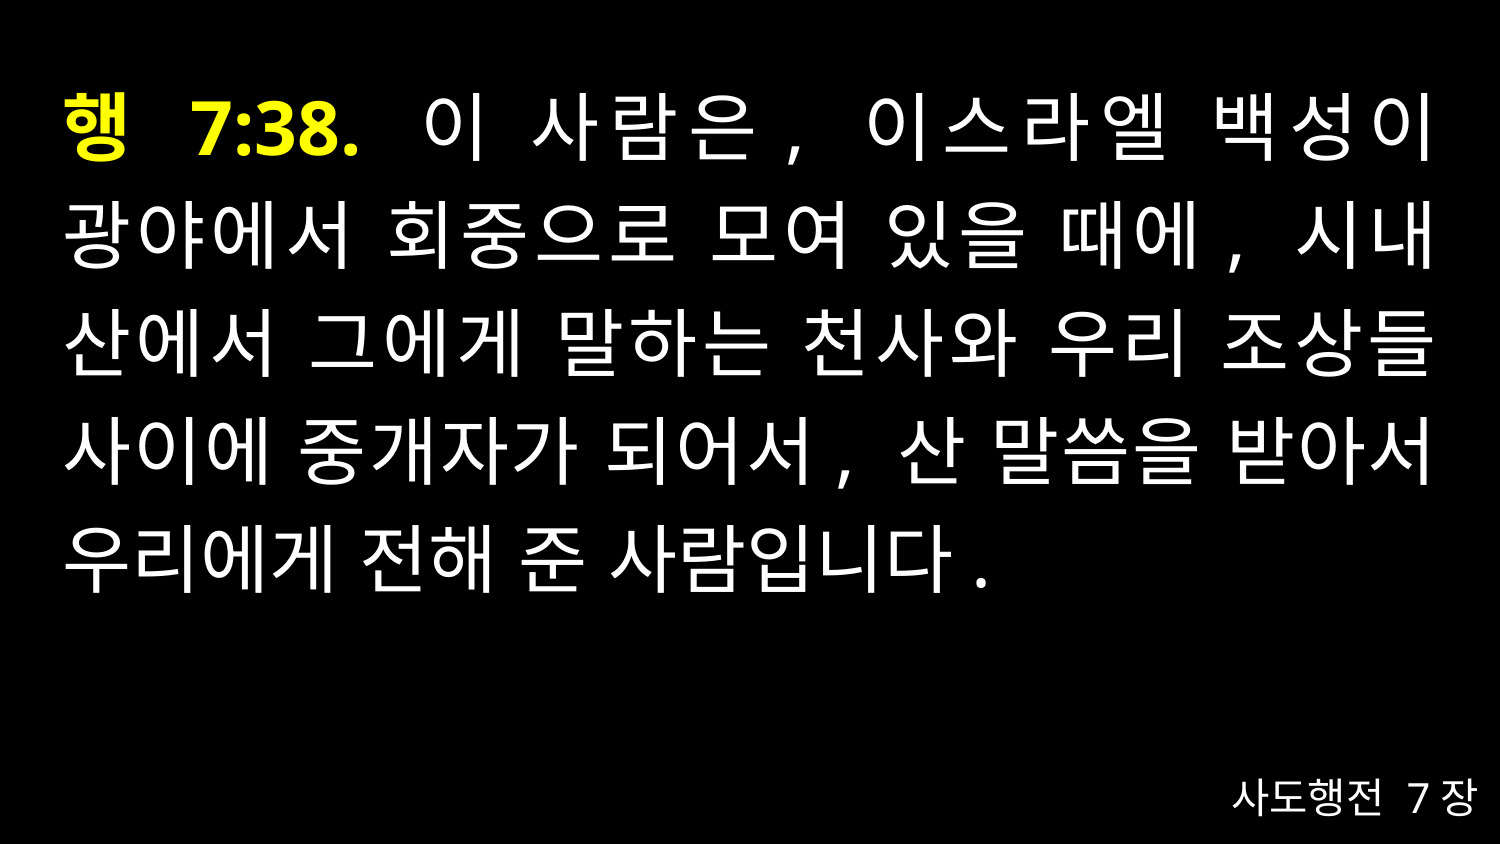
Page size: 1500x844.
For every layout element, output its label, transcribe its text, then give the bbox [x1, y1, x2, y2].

subtitle 사도행전 7장 [916, 770, 1500, 844]
title 행 7:38. 이 사람은, 이스라엘 백성이 광야에서 회중으로 모여 있을 때에, 시내 산에서 그에게 말하는 천사와 우리 조상들 사이에 중개자가 되어서, 산 말씀을 받아서 우리에게 전해 준 사람입니다. [0, 0, 1500, 844]
